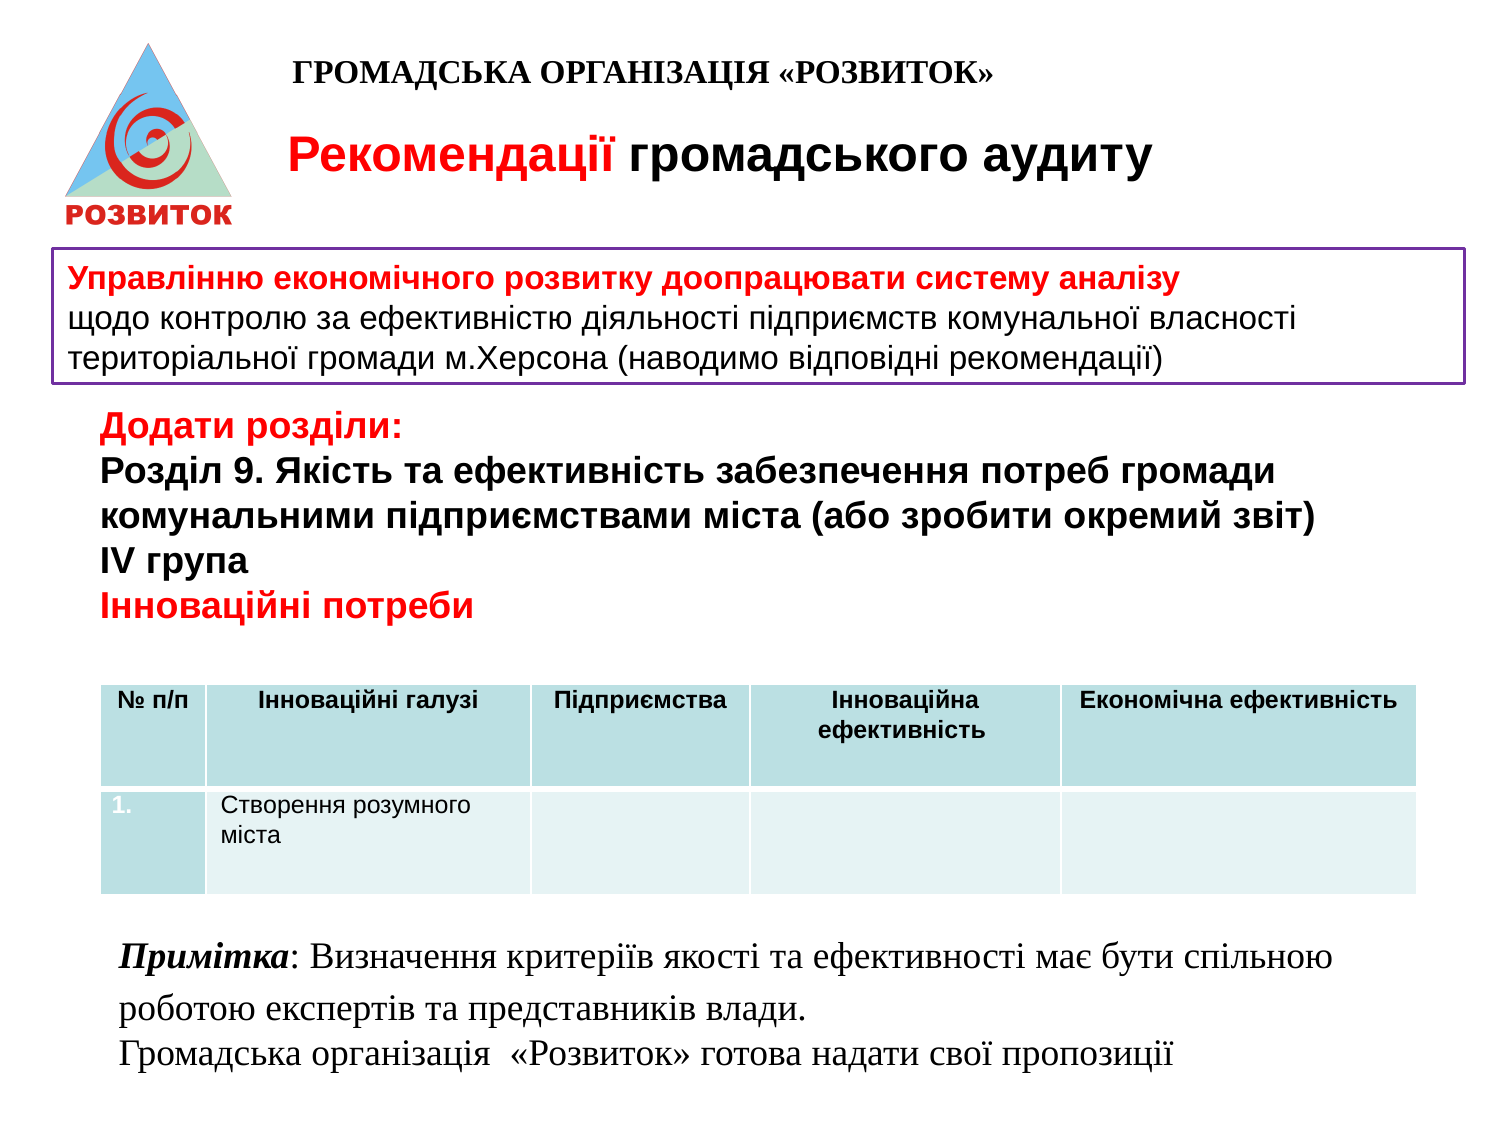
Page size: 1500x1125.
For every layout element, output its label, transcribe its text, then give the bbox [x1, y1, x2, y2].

table_header Інноваційна ефективність [751, 685, 1060, 786]
table_cell [1062, 792, 1416, 894]
table_header Підприємства [532, 685, 749, 786]
table_cell Створення розумного міста [207, 792, 530, 894]
text_box Управлінню економічного розвитку доопрацювати систему аналізу щодо контролю за ефективністю діяльності підприємств комунальної власності територіальної громади м.Херсона (наводимо відповідні рекомендації) [52, 248, 1465, 384]
text_box Примітка: Визначення критеріїв якості та ефективності має бути спільною роботою експертів та представників влади. Громадська організація «Розвиток» готова надати свої пропозиції [103, 916, 1380, 1081]
table_cell [101, 792, 205, 894]
table_cell [751, 792, 1060, 894]
table_cell [532, 792, 749, 894]
subtitle Рекомендації громадського аудиту [272, 114, 1495, 225]
table_header Інноваційні галузі [207, 685, 530, 786]
text_box Додати розділи: Розділ 9. Якість та ефективність забезпечення потреб громади комунальними підприємствами міста (або зробити окремий звіт) ІV група Інноваційні потреби [85, 394, 1432, 679]
table_header № п/п [101, 685, 205, 786]
text_box ГРОМАДСЬКА ОРГАНІЗАЦІЯ «РОЗВИТОК» [277, 37, 1341, 90]
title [64, 42, 232, 225]
table_header Економічна ефективність [1062, 685, 1416, 786]
